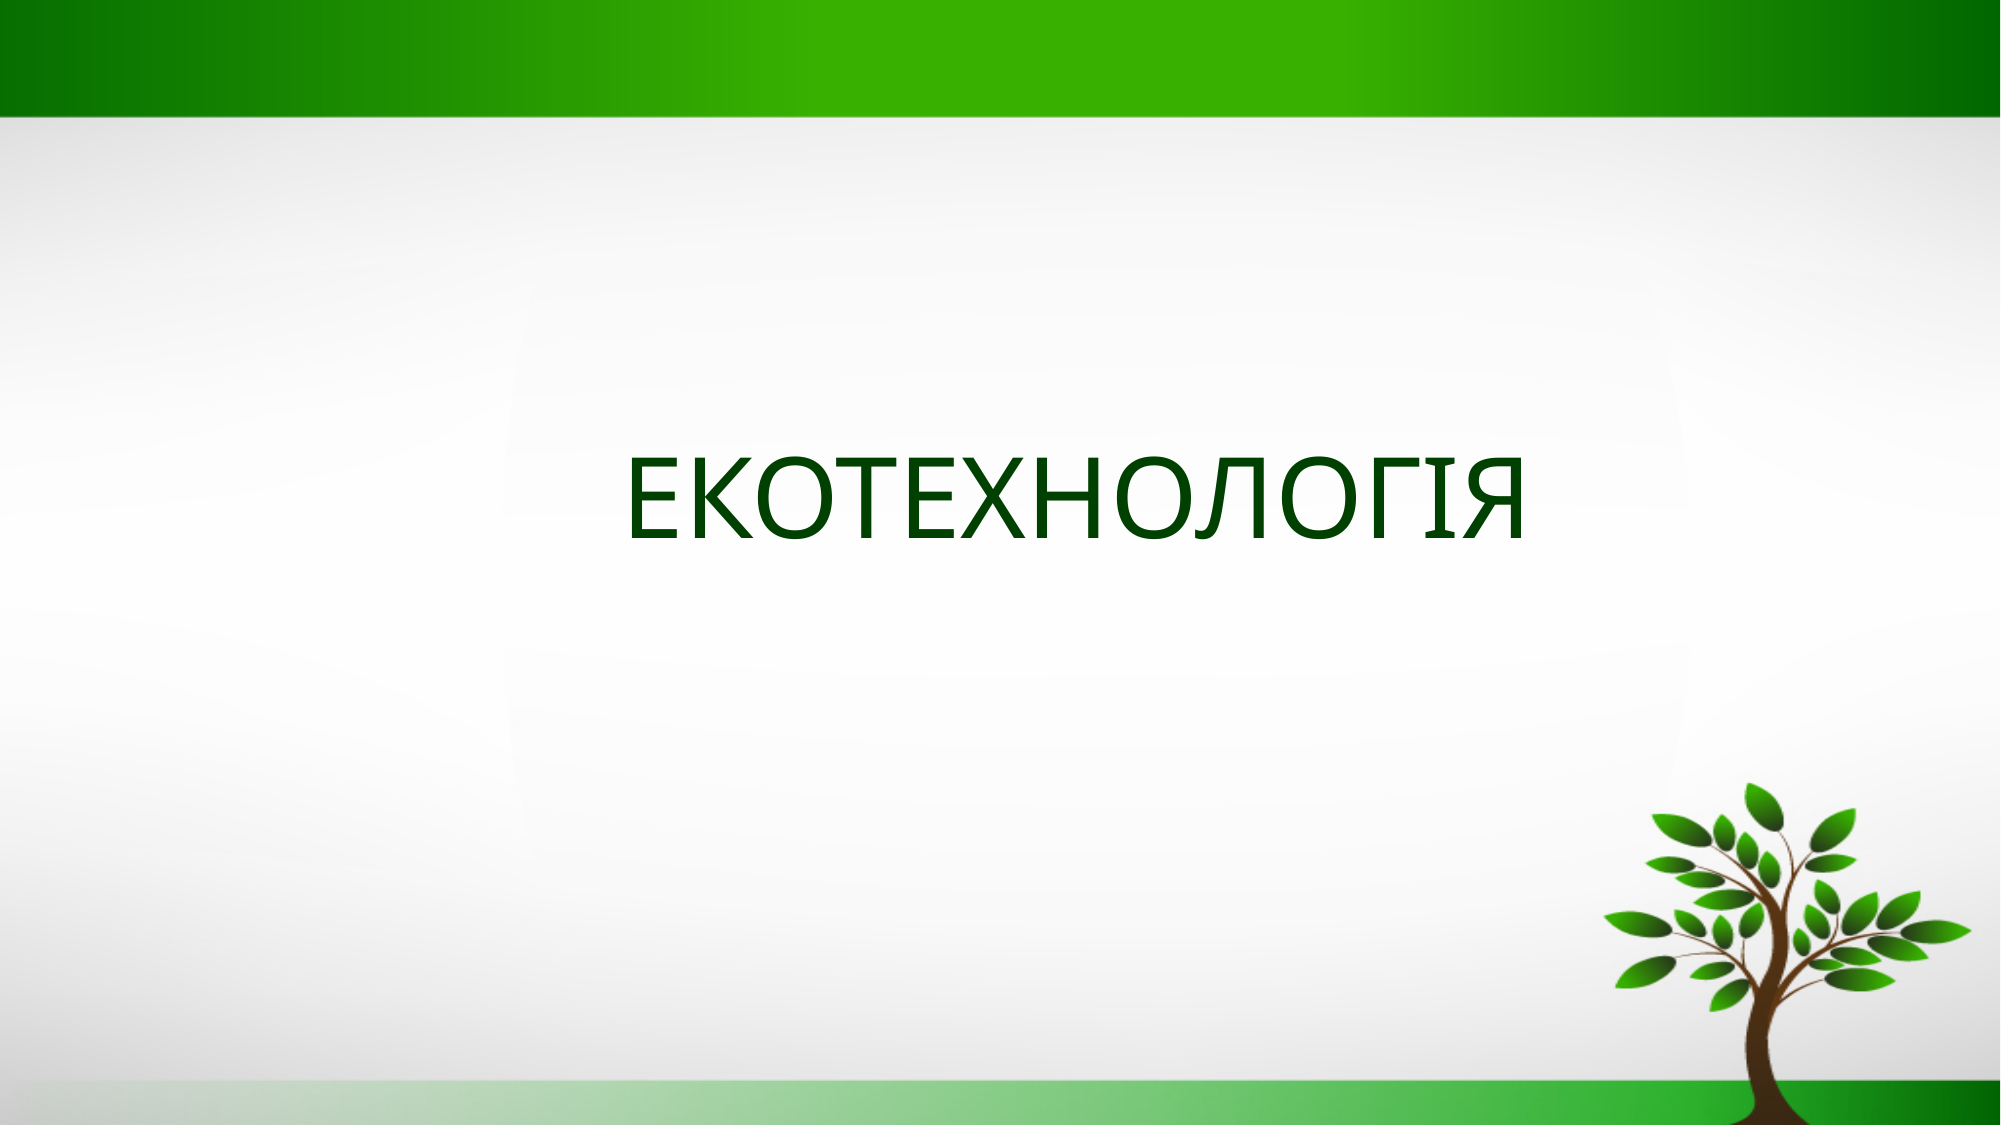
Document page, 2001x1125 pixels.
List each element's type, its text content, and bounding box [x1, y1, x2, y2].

title ЕКОТЕХНОЛОГІЯ [227, 436, 1928, 552]
picture [0, 0, 2001, 1125]
